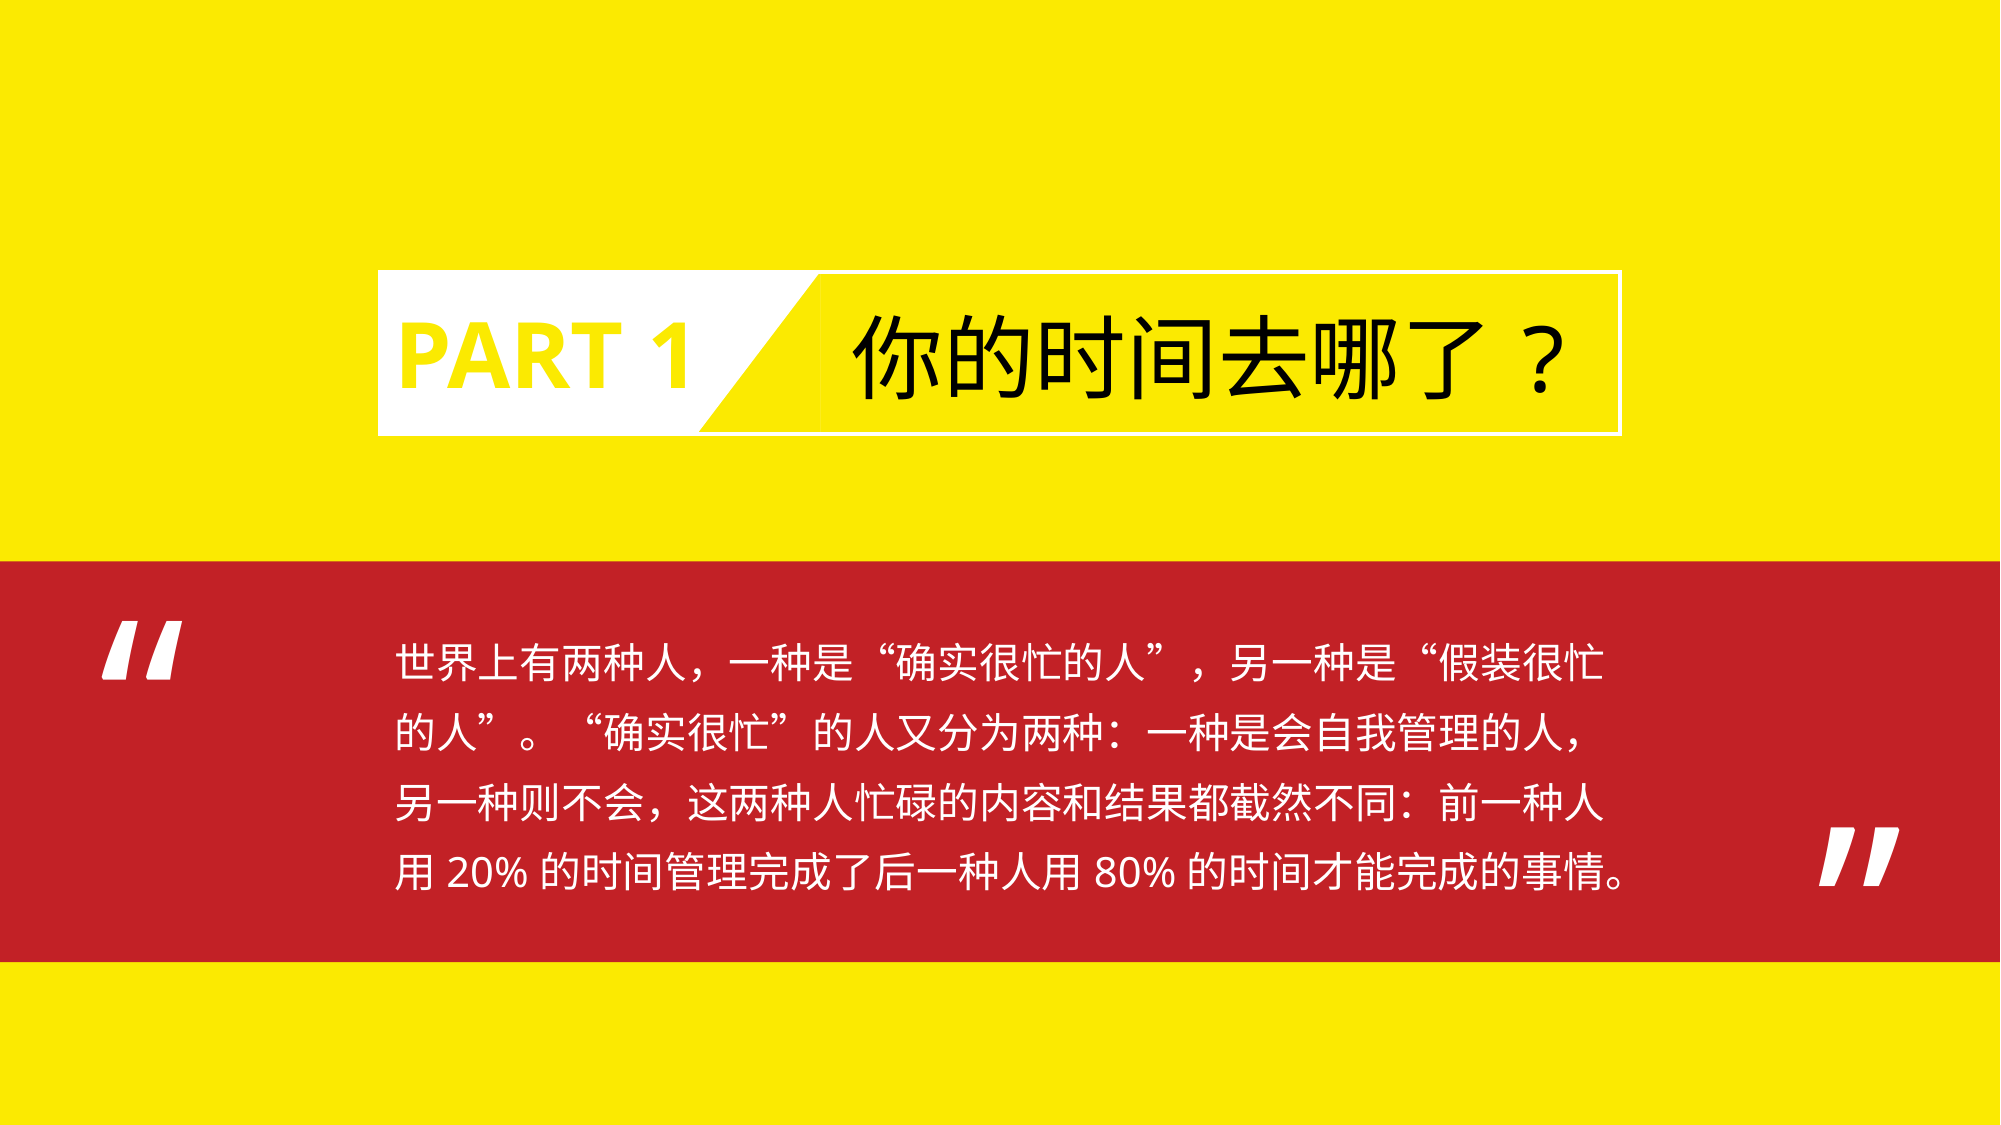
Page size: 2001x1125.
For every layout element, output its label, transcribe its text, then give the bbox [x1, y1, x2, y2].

text_box “ [1799, 660, 1947, 963]
text_box [378, 270, 823, 436]
text_box PART 1 [379, 290, 788, 415]
text_box [822, 271, 1621, 435]
text_box 你的时间去哪了? [836, 293, 1800, 418]
text_box 世界上有两种人，一种是“确实很忙的人”，另一种是“假装很忙的人”。“确实很忙”的人又分为两种：一种是会自我管理的人，另一种则不会，这两种人忙碌的内容和结果都截然不同：前一种人用20%的时间管理完成了后一种人用80%的时间才能完成的事情。 [379, 609, 1621, 904]
text_box [0, 560, 2000, 963]
text_box [700, 277, 819, 433]
text_box “ [55, 545, 203, 848]
